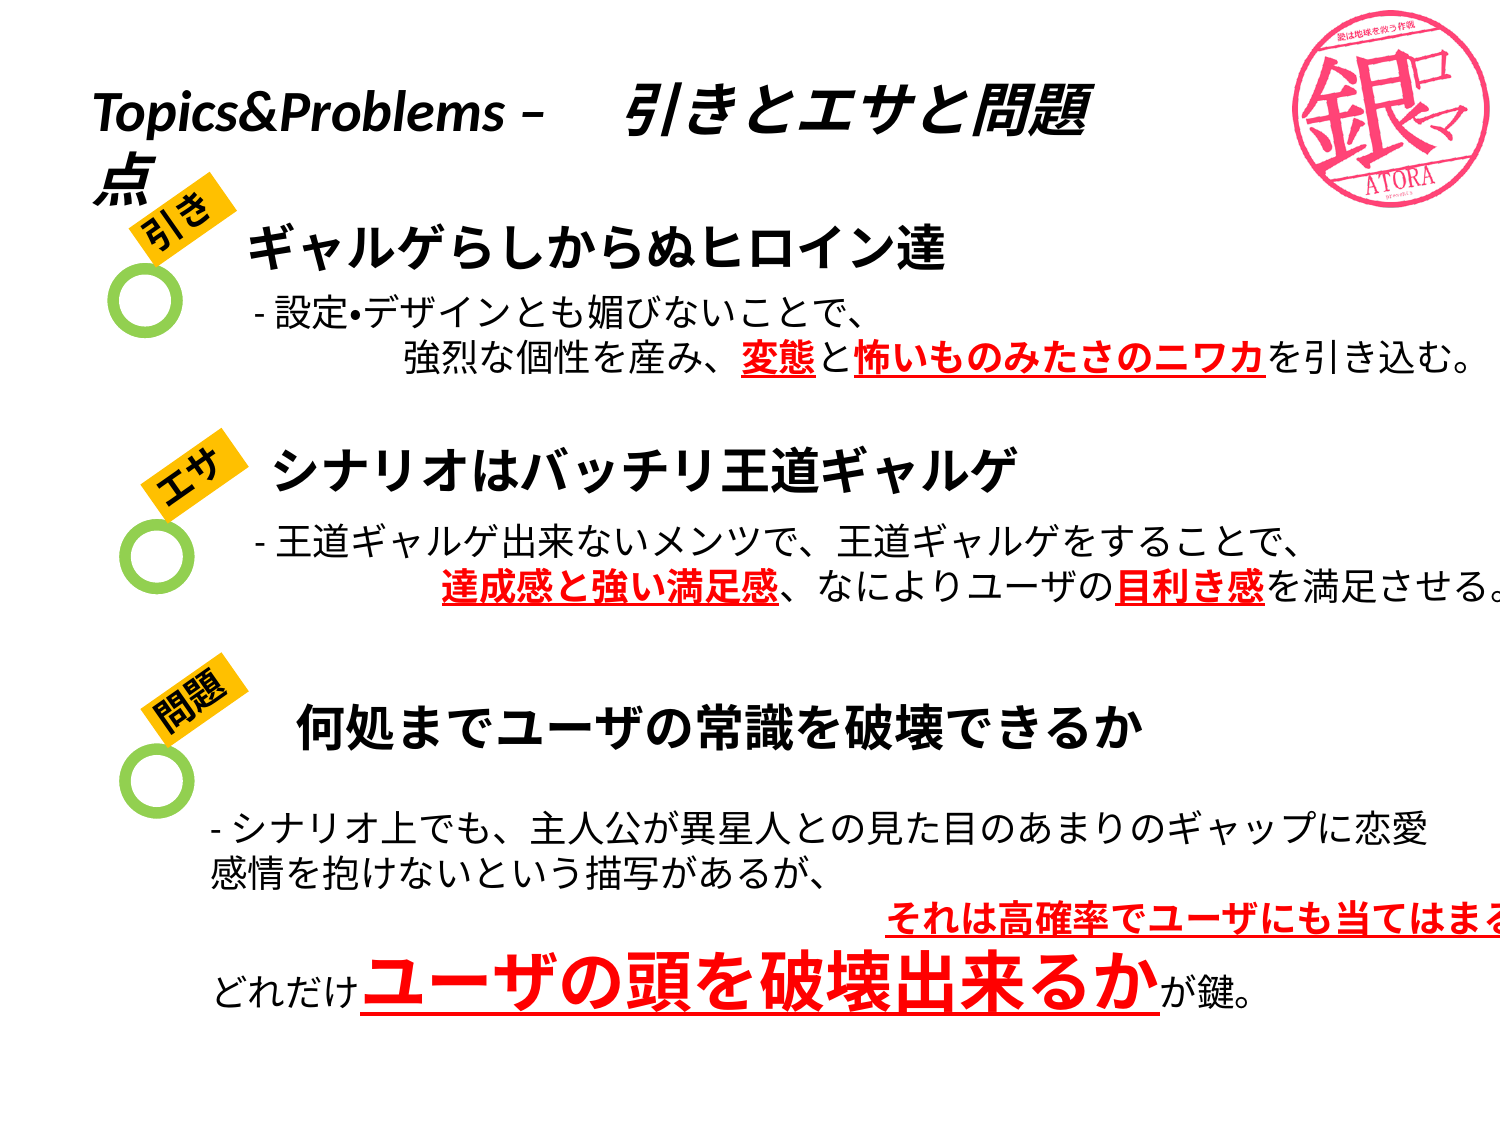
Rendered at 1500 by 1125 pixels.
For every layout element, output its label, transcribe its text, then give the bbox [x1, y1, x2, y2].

picture [1281, 0, 1500, 219]
text_box ギャルゲらしからぬヒロイン達 [365, 209, 961, 282]
text_box -設定・デザインとも媚びないことで、 強烈な個性を産み、変態と怖いものみたさのニワカを引き込む。 [365, 282, 1500, 387]
text_box -王道ギャルゲ出来ないメンツで、王道ギャルゲをすることで、 達成感と強い満足感、なによりユーザの目利き感を満足させる。 [377, 510, 1500, 615]
text_box シナリオはバッチリ王道ギャルゲ [377, 432, 1035, 508]
text_box 何処までユーザの常識を破壊できるか [377, 688, 1159, 764]
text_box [0, 164, 361, 406]
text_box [0, 644, 373, 887]
text_box Topics&Problems – 引きとエサと問題点 [76, 65, 1152, 221]
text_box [0, 420, 373, 644]
text_box -シナリオ上でも、主人公が異星人との見た目のあまりのギャップに恋愛 感情を抱けないという描写があるが、 それは高確率でユーザにも当てはまる。 どれだけユーザの頭を破壊出来るかが鍵。 [195, 797, 1500, 1028]
